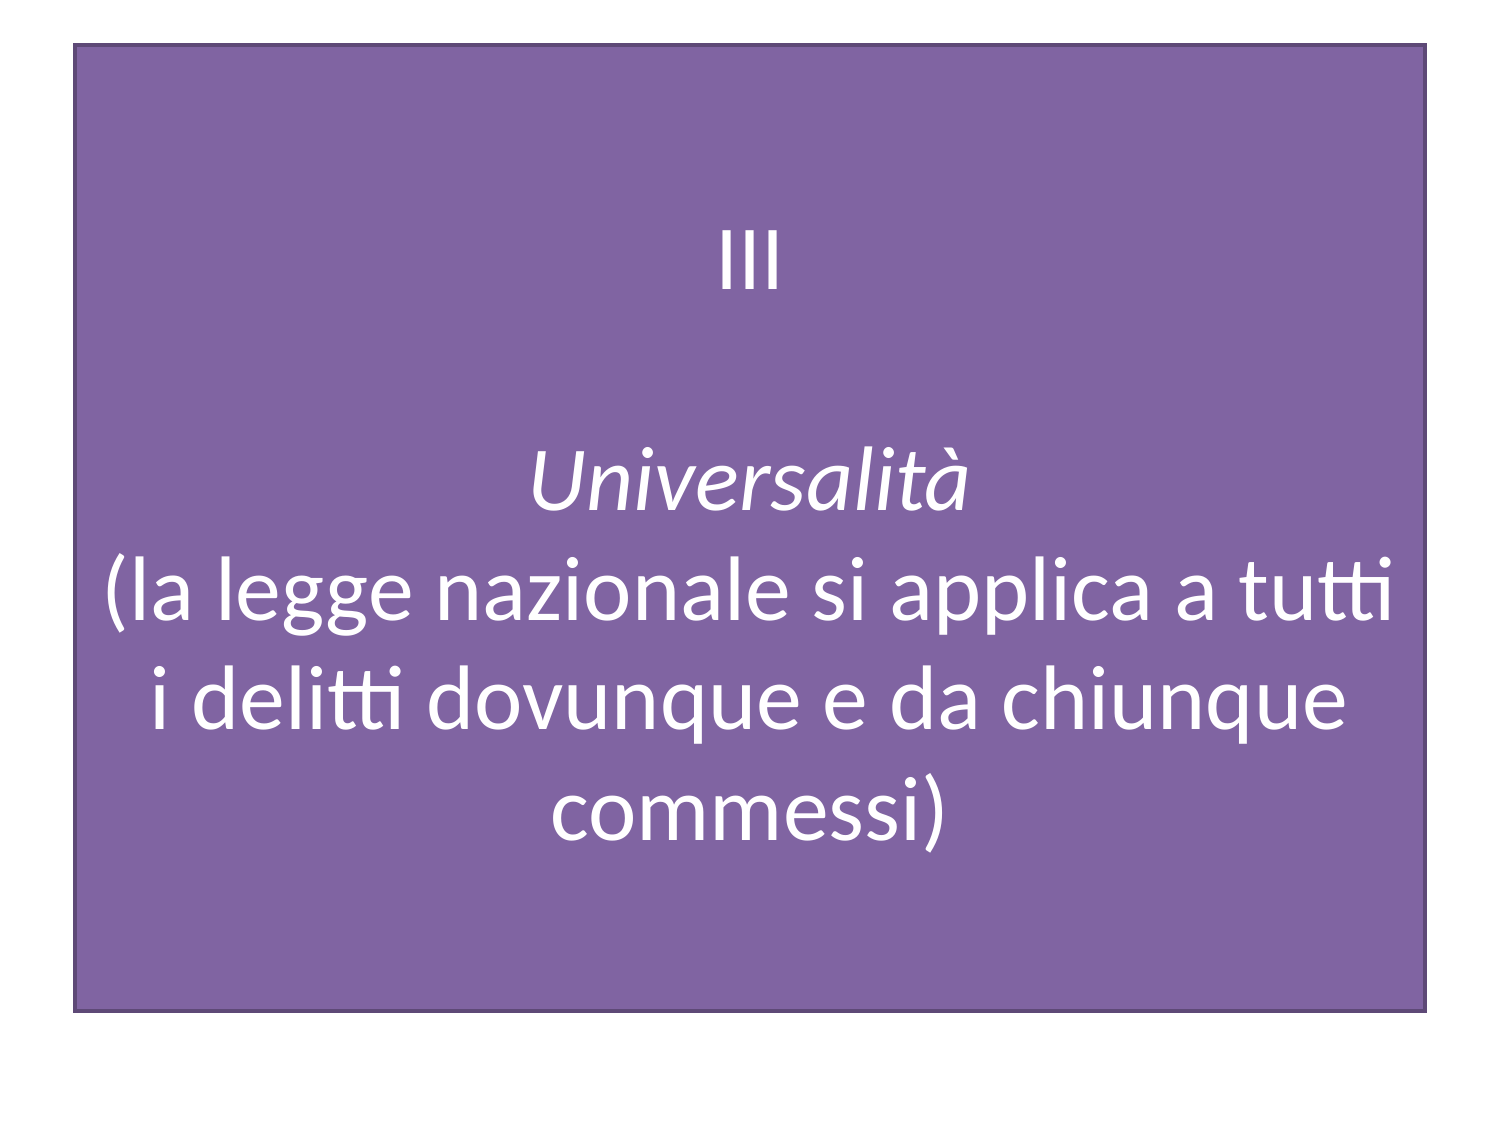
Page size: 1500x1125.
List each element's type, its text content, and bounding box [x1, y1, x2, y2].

title III Universalità (la legge nazionale si applica a tutti i delitti dovunque e da chiunque commessi) [73, 43, 1427, 1013]
